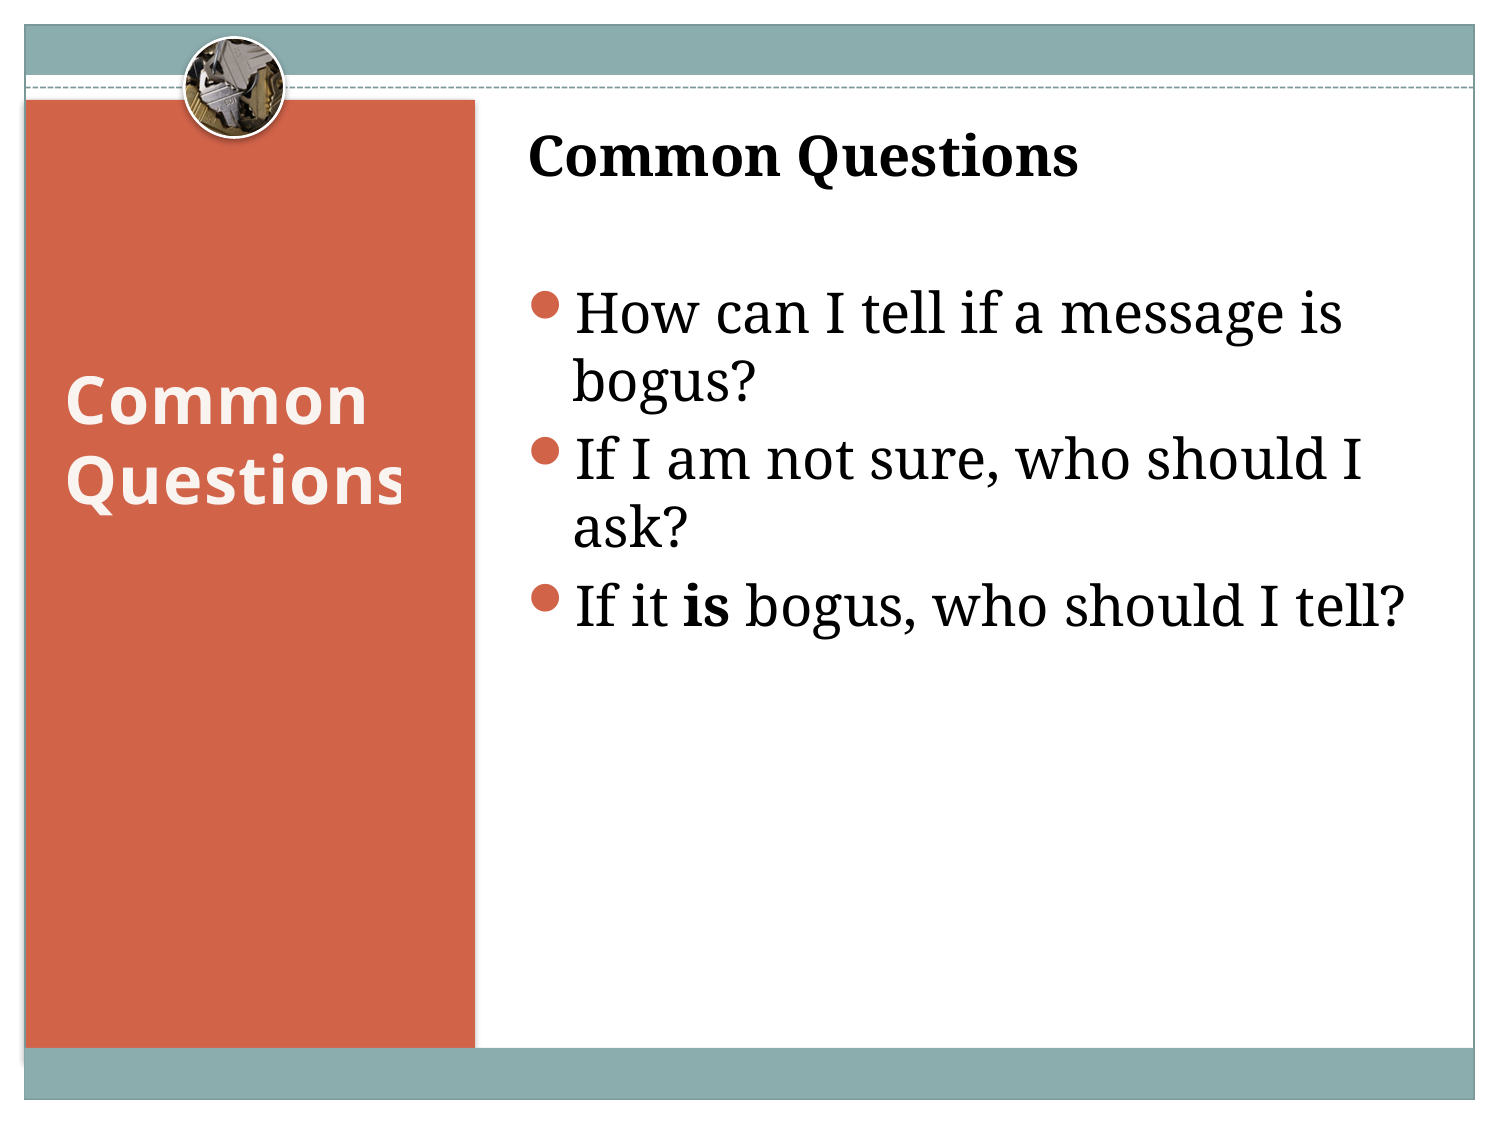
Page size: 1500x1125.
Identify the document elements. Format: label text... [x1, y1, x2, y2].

title Common Questions [50, 174, 463, 525]
list Common Questions How can I tell if a message is bogus? If I am not sure, who should I ask? If it is bogus, who should I tell? [512, 112, 1438, 1000]
picture [186, 39, 282, 136]
